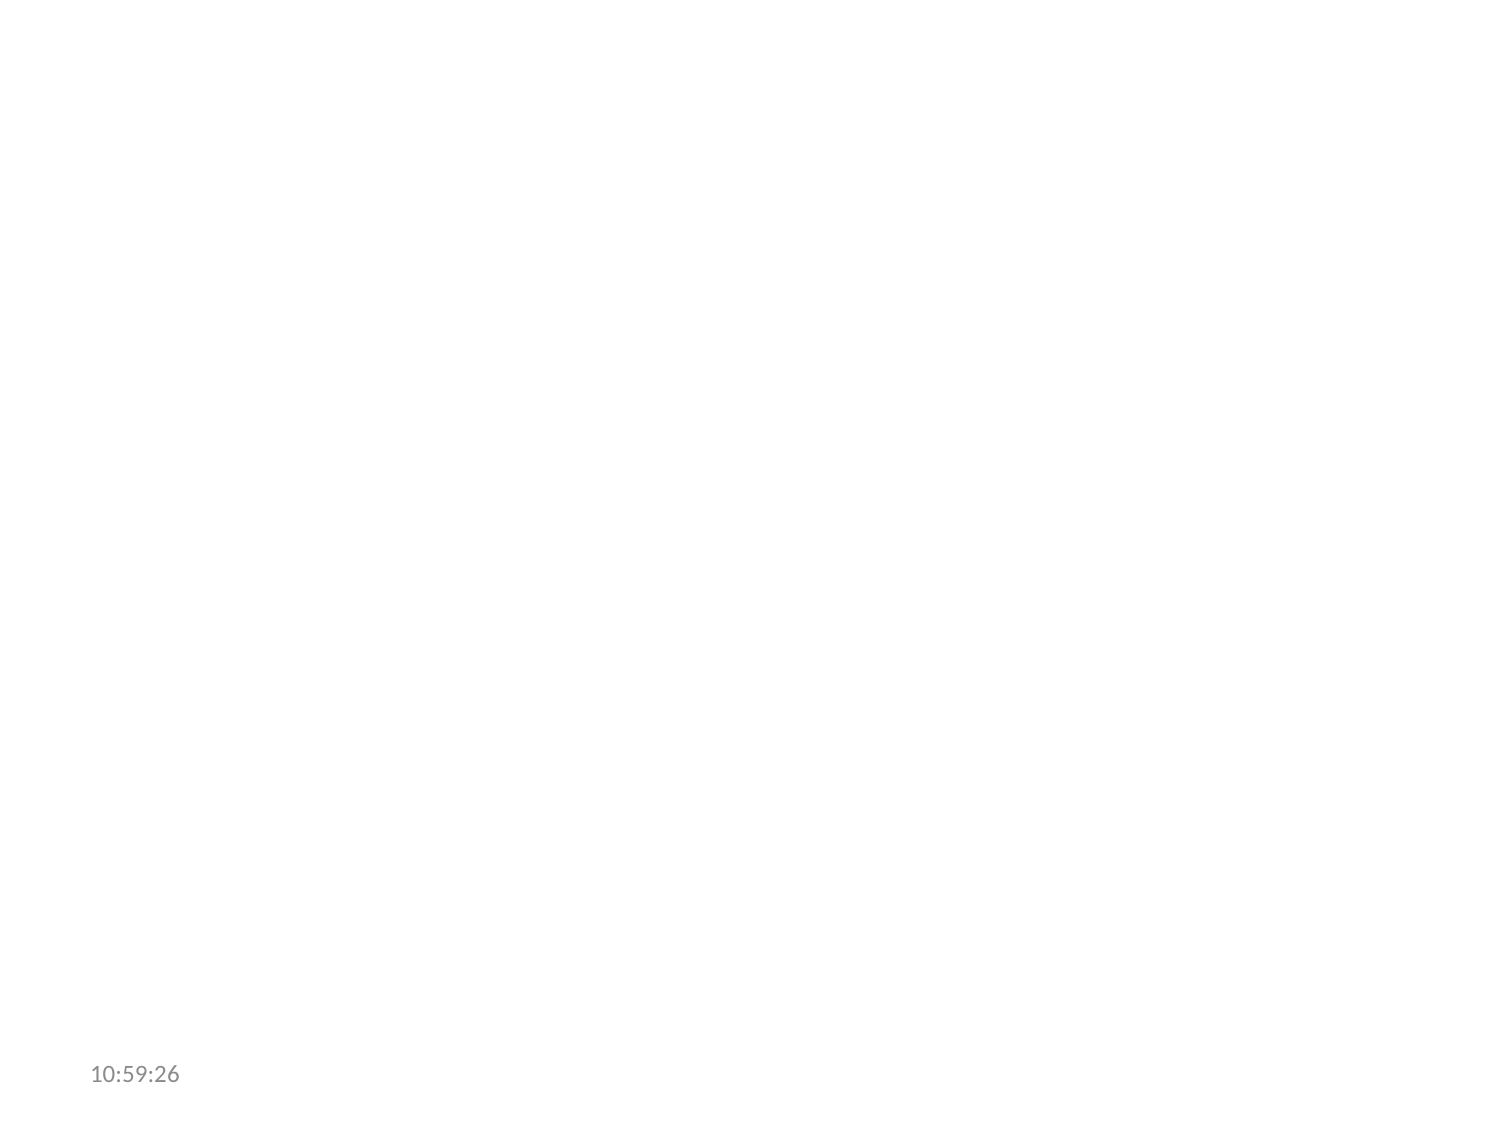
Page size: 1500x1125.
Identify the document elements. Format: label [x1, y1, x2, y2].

slide_number [75, 1042, 425, 1103]
